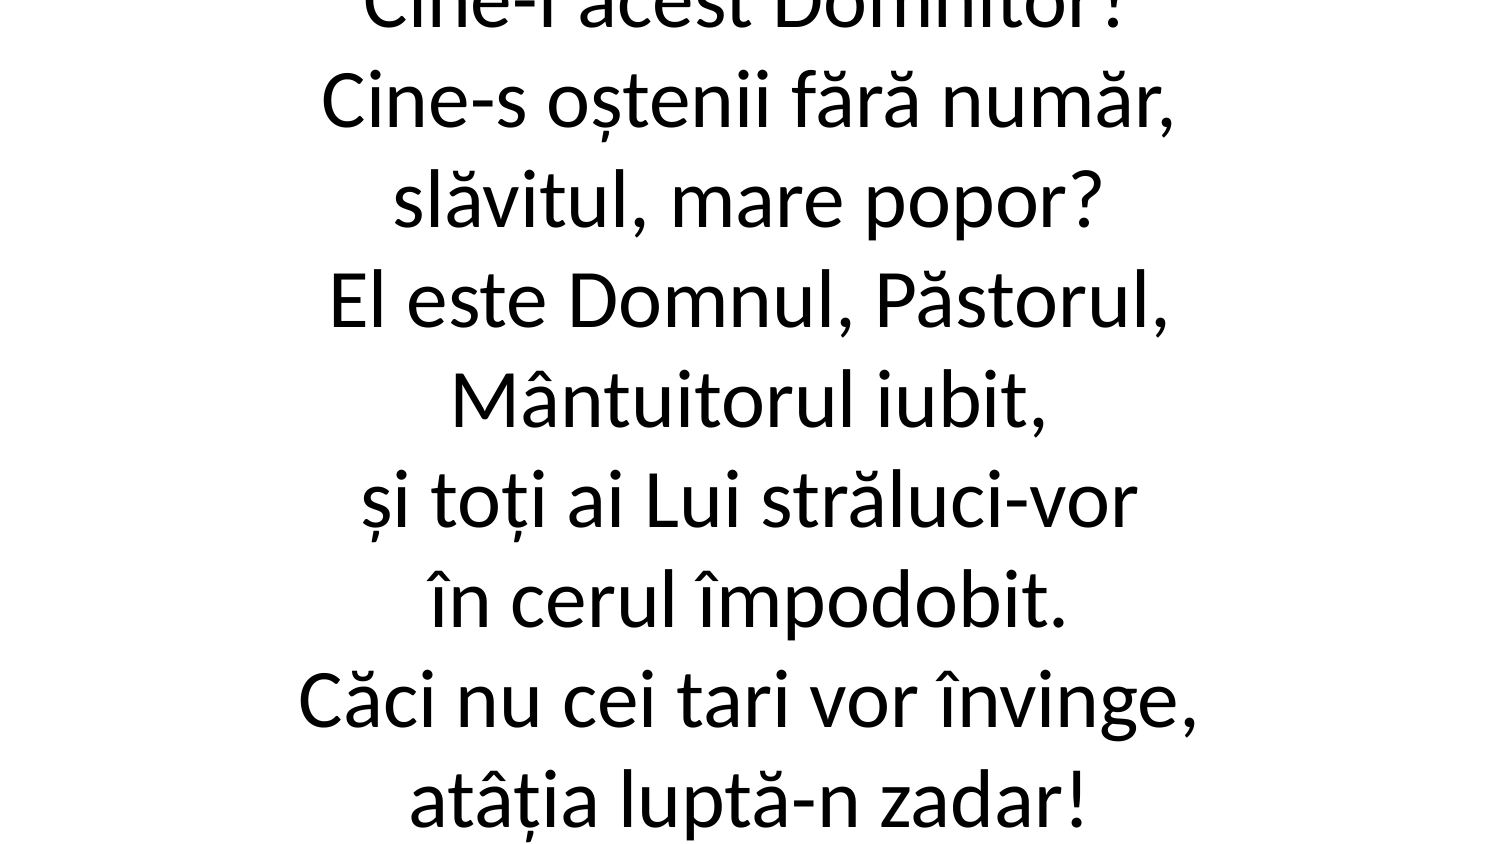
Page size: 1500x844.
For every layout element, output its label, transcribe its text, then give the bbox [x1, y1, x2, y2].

text_box 2. Biruitor, spre biruință! Cine-I acest Domnitor? Cine-s oștenii fără număr, slăvitul, mare popor? El este Domnul, Păstorul, Mântuitorul iubit, și toți ai Lui străluci-vor în cerul împodobit. Căci nu cei tari vor învinge, atâția luptă-n zadar! Numai cei sfinți prin credință au biruința prin har! [248, 0, 1251, 844]
